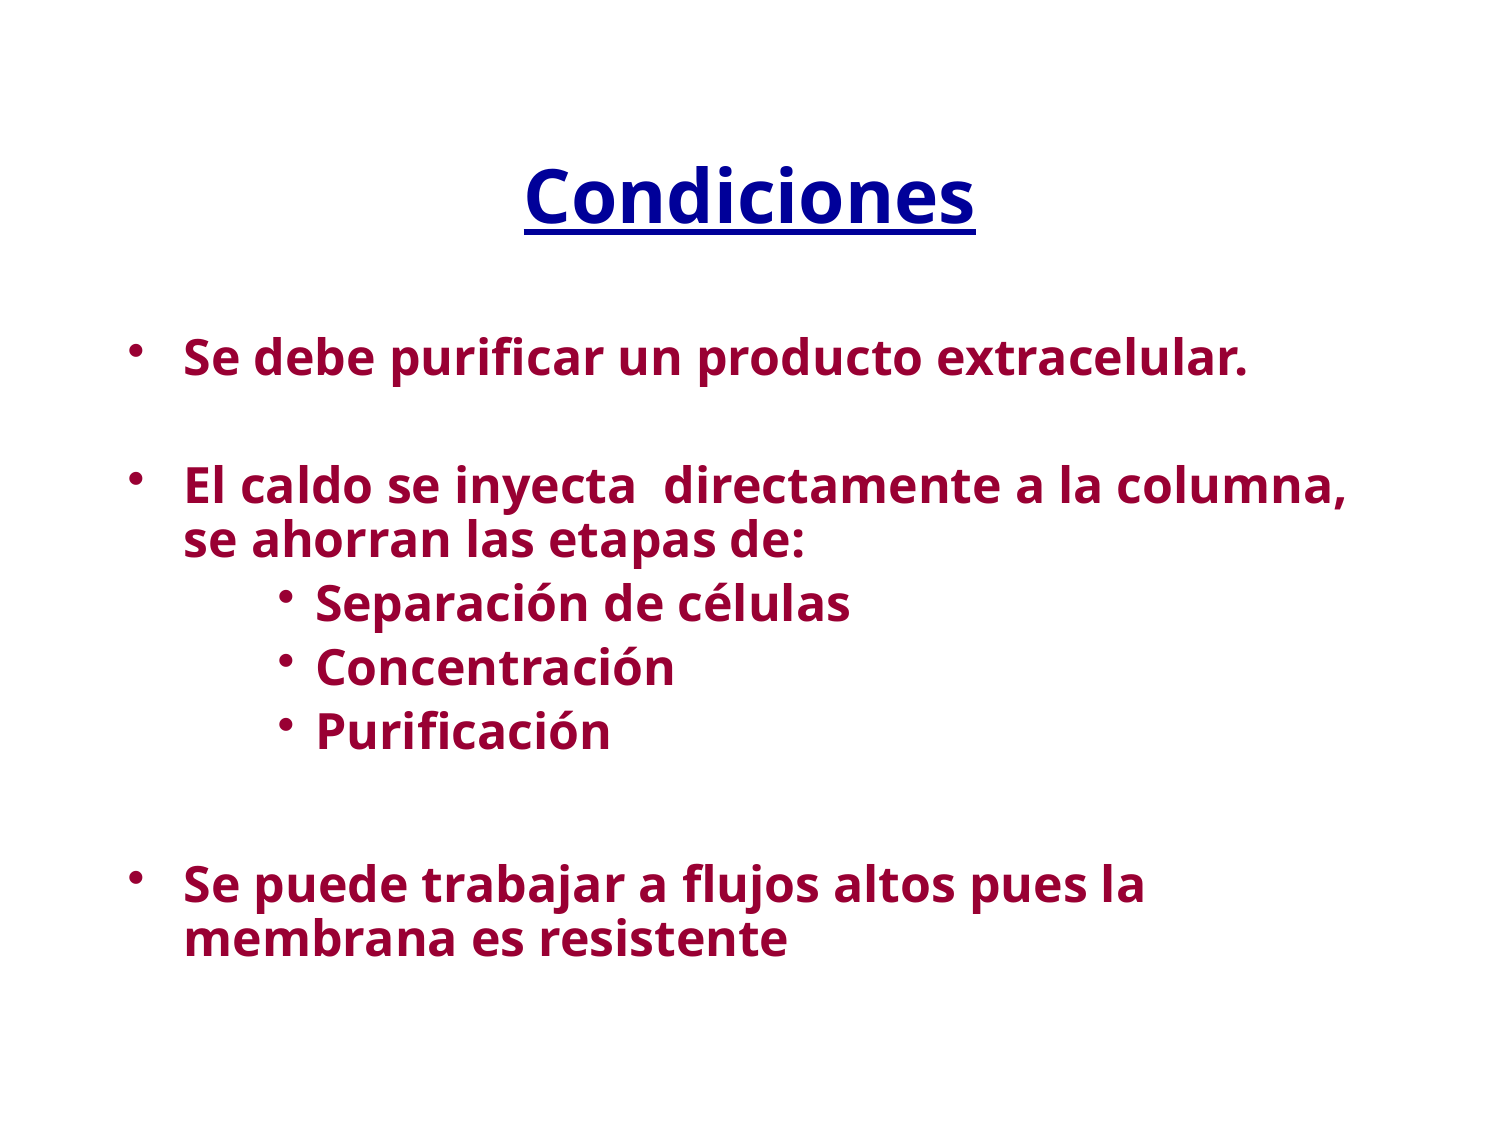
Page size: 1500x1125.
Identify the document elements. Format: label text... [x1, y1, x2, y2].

title Condiciones [112, 99, 1388, 288]
list Se debe purificar un producto extracelular. El caldo se inyecta directamente a la columna, se ahorran las etapas de: Separación de células Concentración Purificación Se puede trabajar a flujos altos pues la membrana es resistente [112, 324, 1388, 1001]
